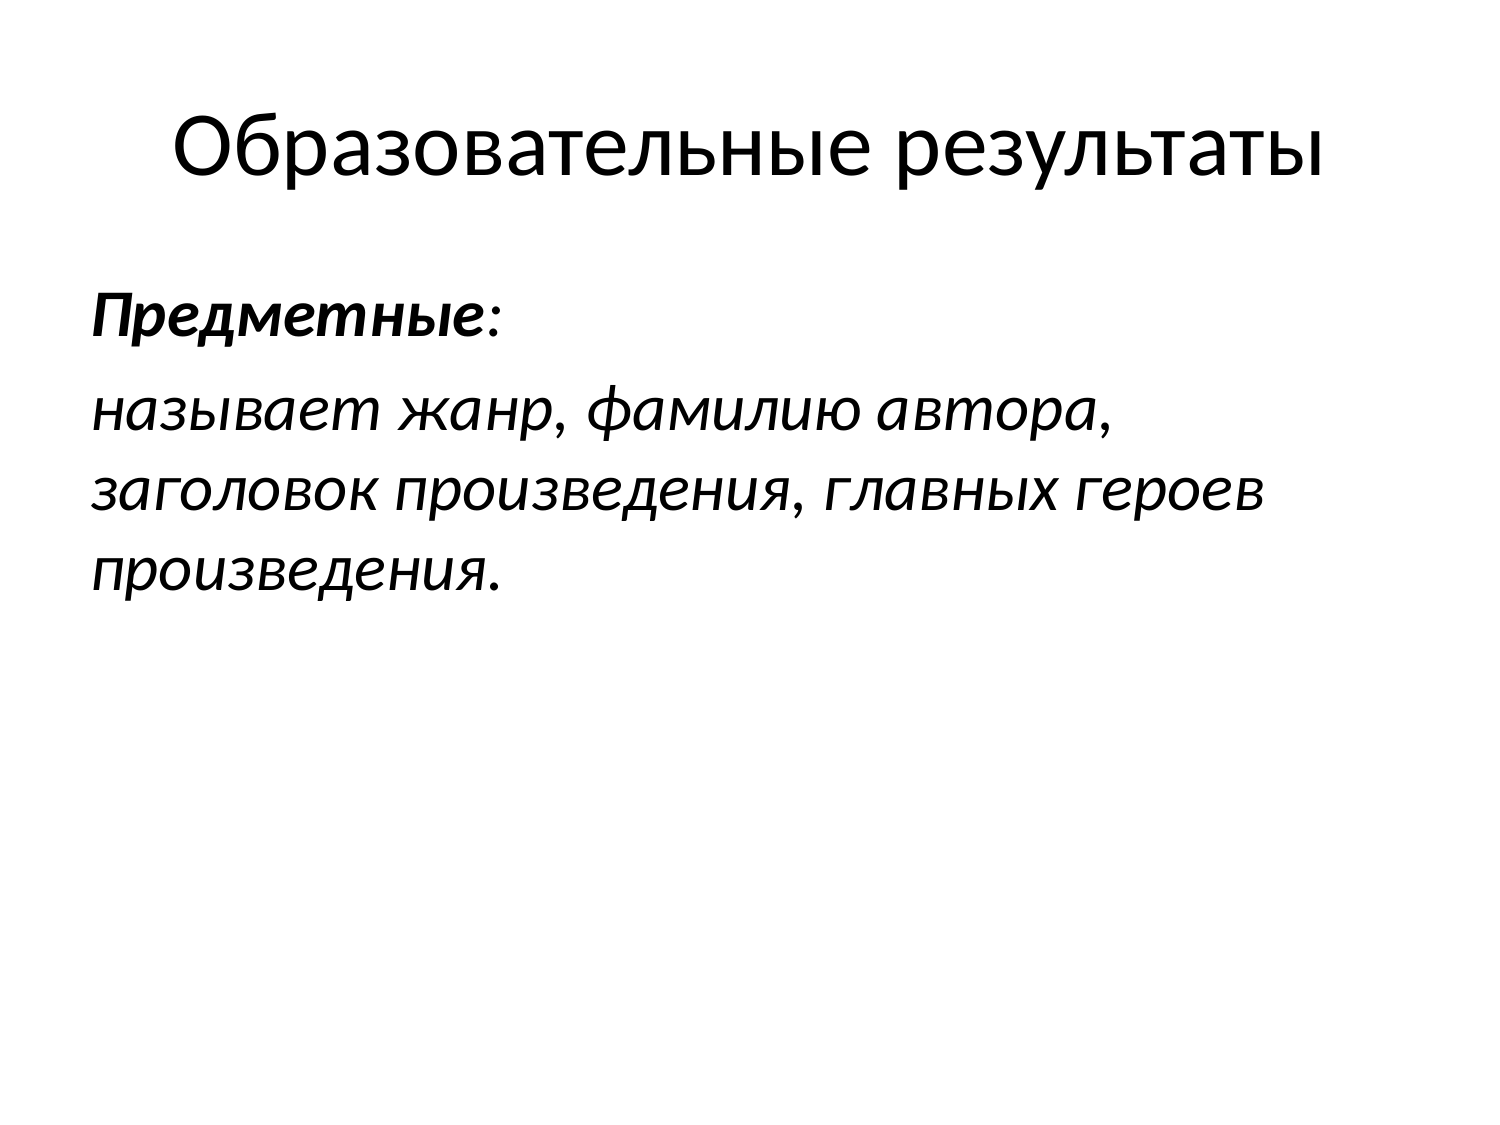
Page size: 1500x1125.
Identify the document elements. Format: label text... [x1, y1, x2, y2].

list Предметные: называет жанр, фамилию автора, заголовок произведения, главных героев произведения. [75, 262, 1425, 1005]
title Образовательные результаты [75, 45, 1425, 233]
